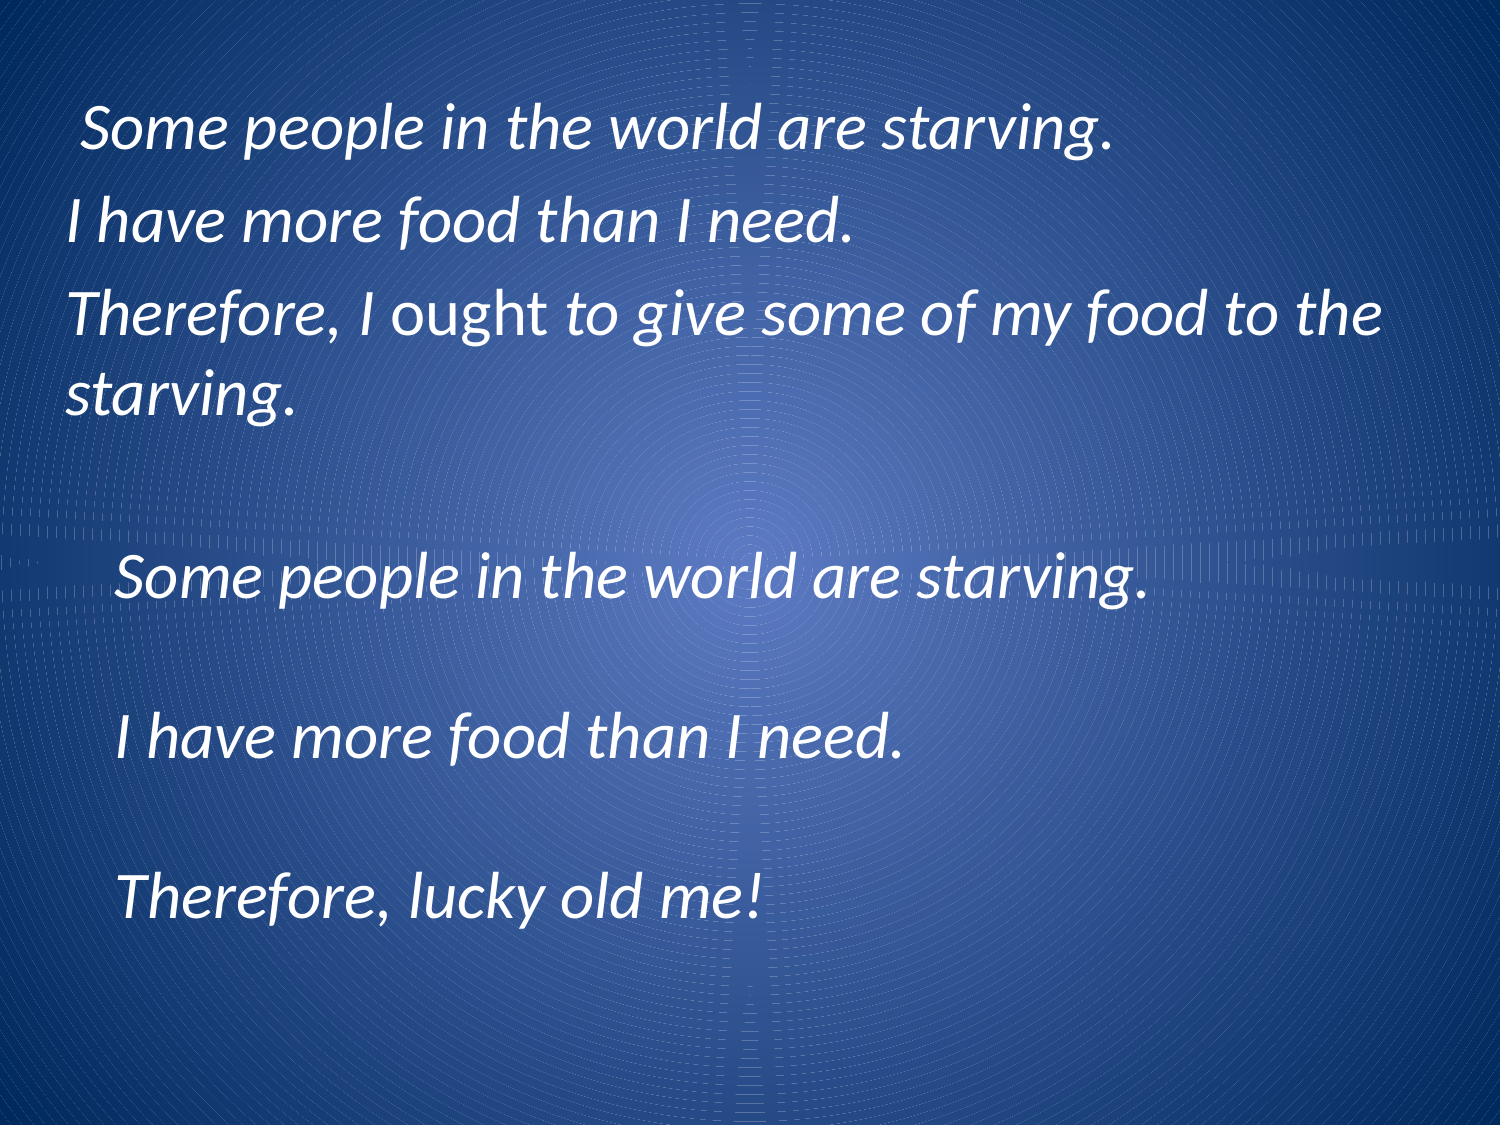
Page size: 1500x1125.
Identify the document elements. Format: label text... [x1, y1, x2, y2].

list Some people in the world are starving. I have more food than I need. Therefore, I ought to give some of my food to the starving. [50, 75, 1400, 463]
text_box Some people in the world are starving. I have more food than I need. Therefore, lucky old me! [99, 524, 1188, 985]
